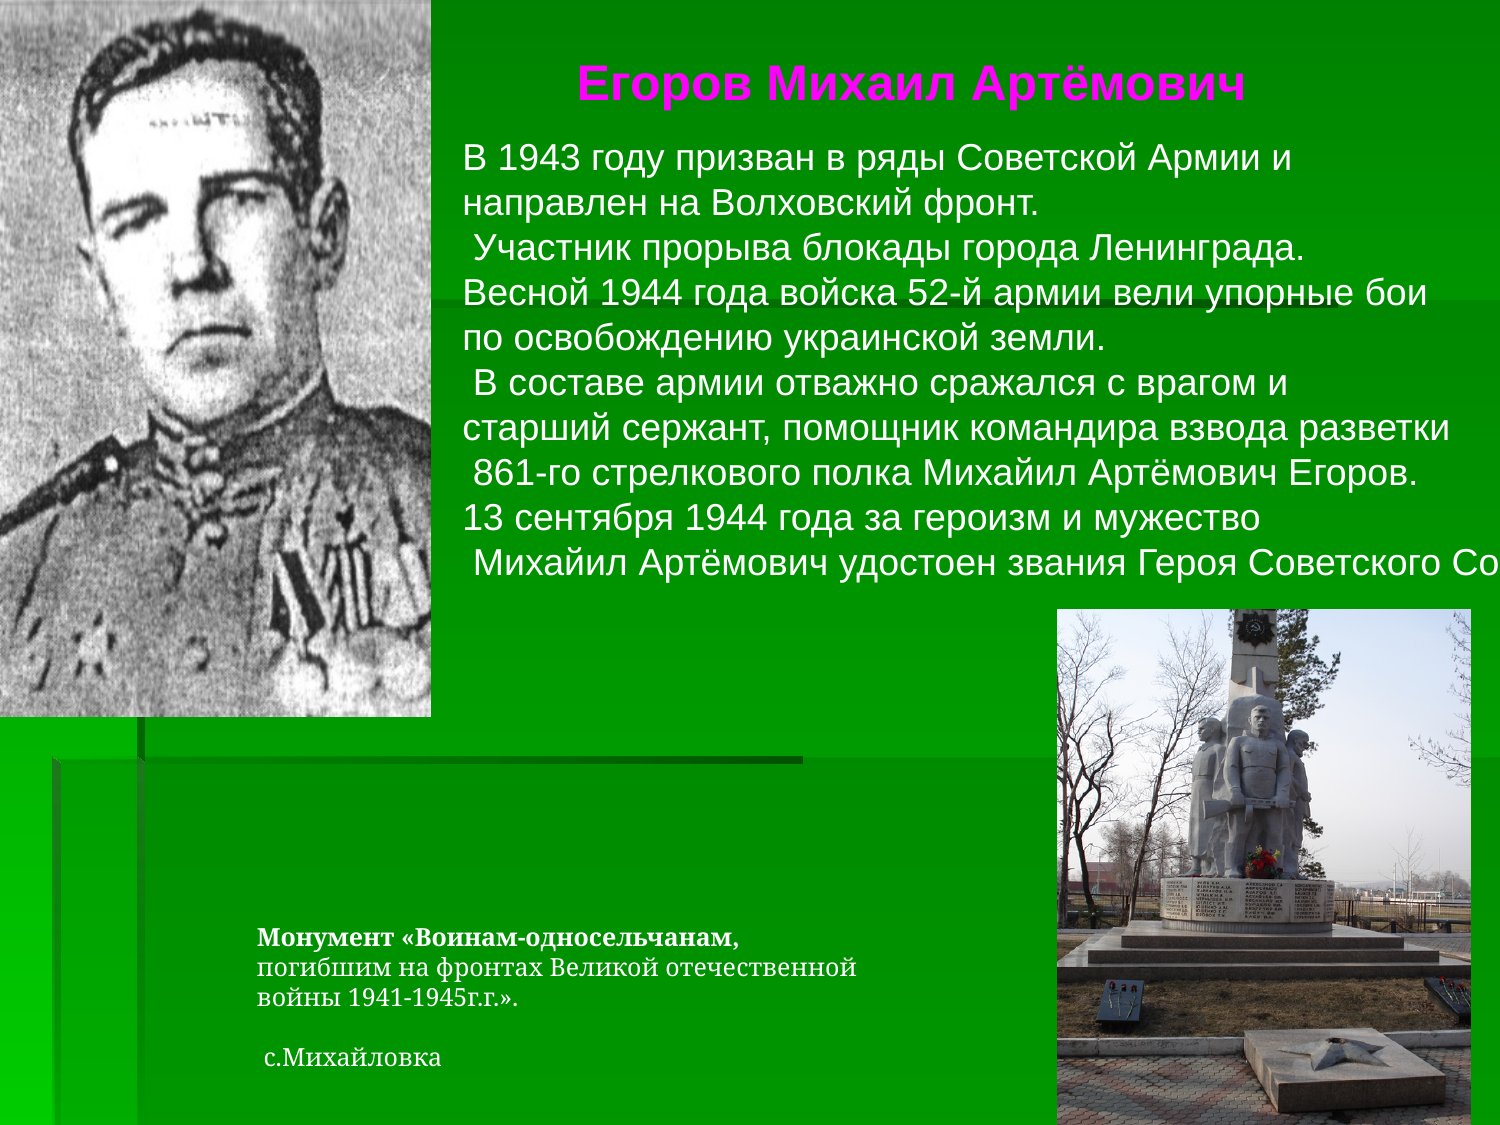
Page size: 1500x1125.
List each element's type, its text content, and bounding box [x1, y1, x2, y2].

picture [0, 0, 431, 717]
text_box В 1943 году призван в ряды Советской Армии и направлен на Волховский фронт. Участник прорыва блокады города Ленинграда. Весной 1944 года войска 52-й армии вели упорные бои по освобождению украинской земли. В составе армии отважно сражался с врагом и старший сержант, помощник командира взвода разветки 861-го стрелкового полка Михайил Артёмович Егоров. 13 сентября 1944 года за героизм и мужество Михайил Артёмович удостоен звания Героя Советского Союза. [447, 125, 1500, 591]
text_box Монумент «Воинам-односельчанам, погибшим на фронтах Великой отечественной войны 1941-1945г.г.». с.Михайловка [242, 913, 963, 1079]
text_box Егоров Михаил Артёмович [561, 42, 1276, 118]
picture [1056, 609, 1471, 1125]
